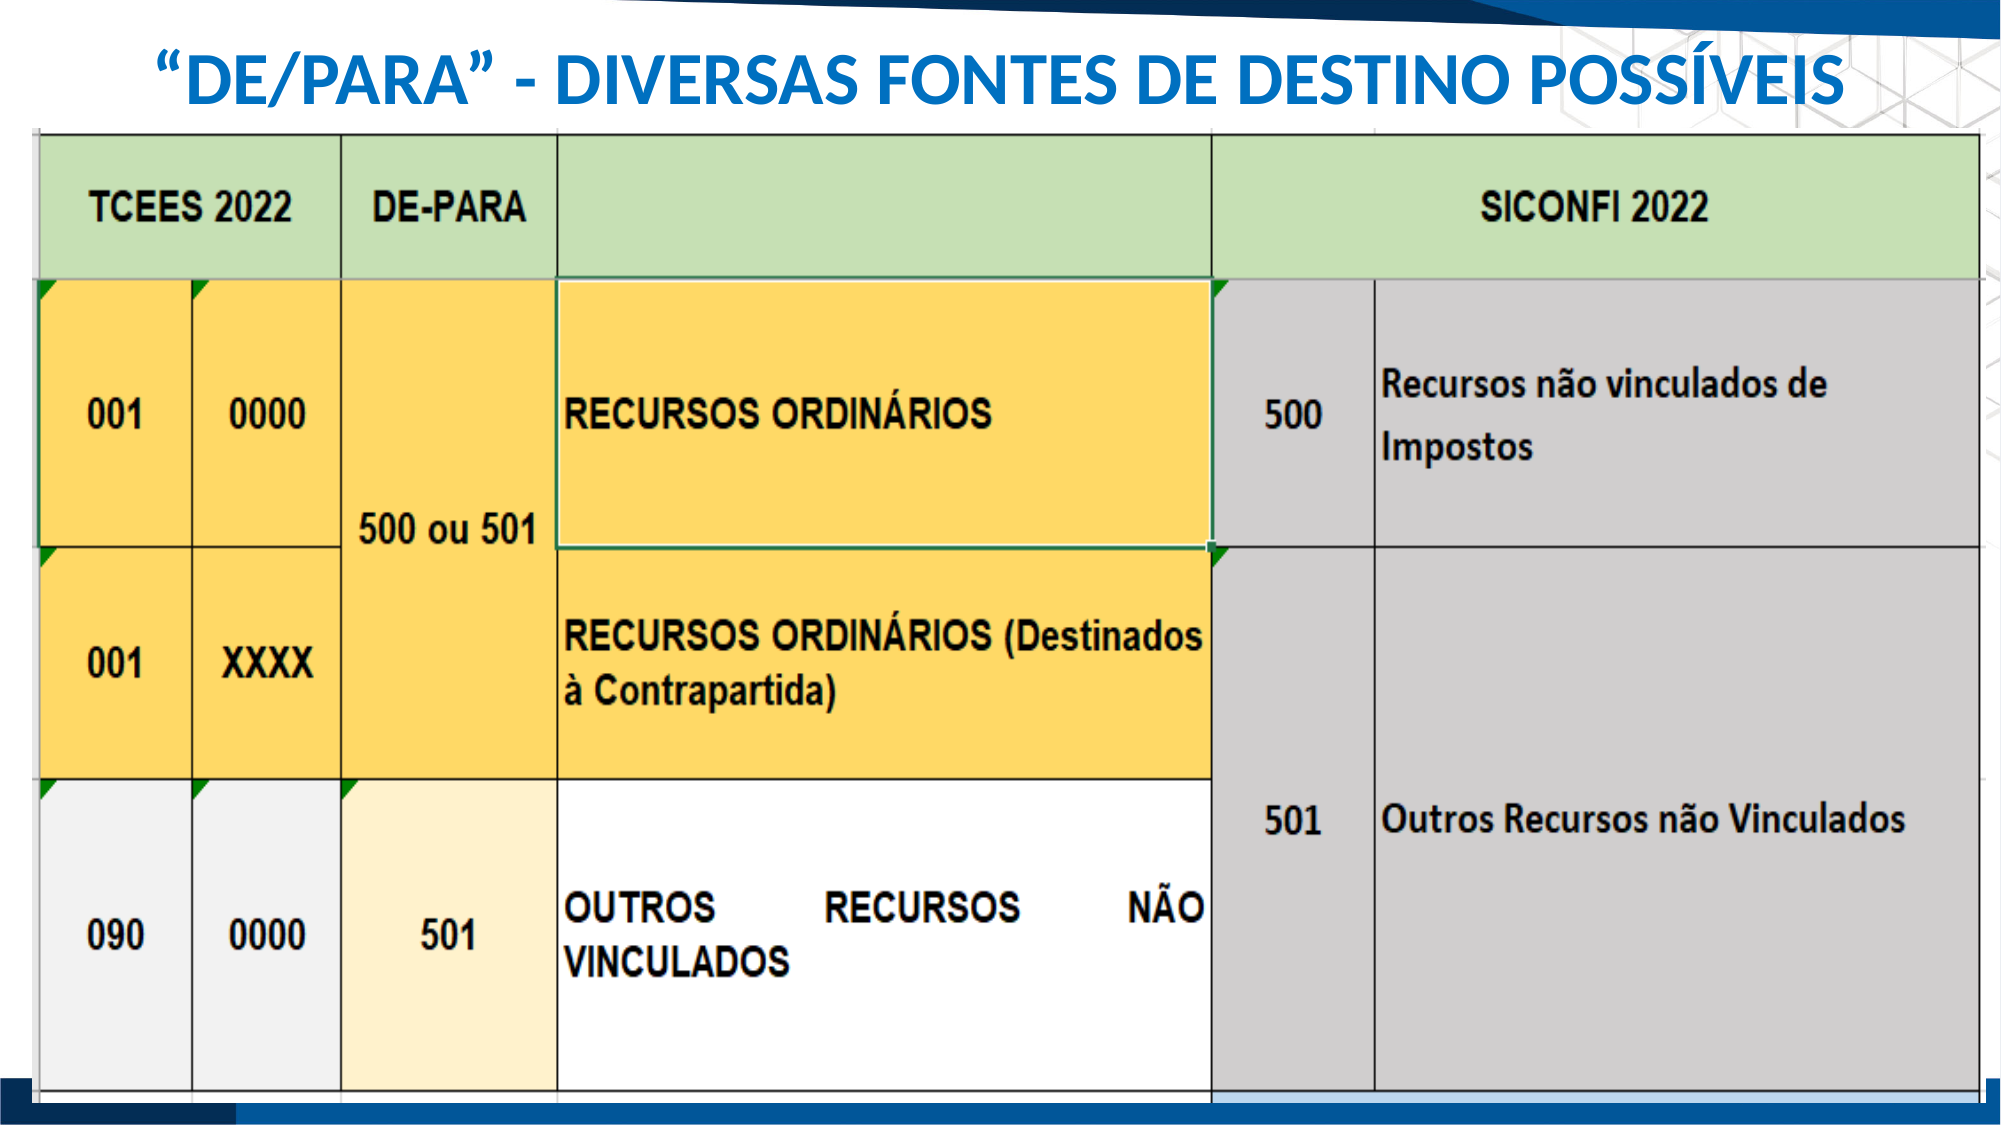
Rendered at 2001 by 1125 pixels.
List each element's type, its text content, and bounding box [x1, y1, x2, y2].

picture [0, 0, 2001, 1125]
text_box “DE/PARA” - DIVERSAS FONTES DE DESTINO POSSÍVEIS [108, 22, 1892, 128]
